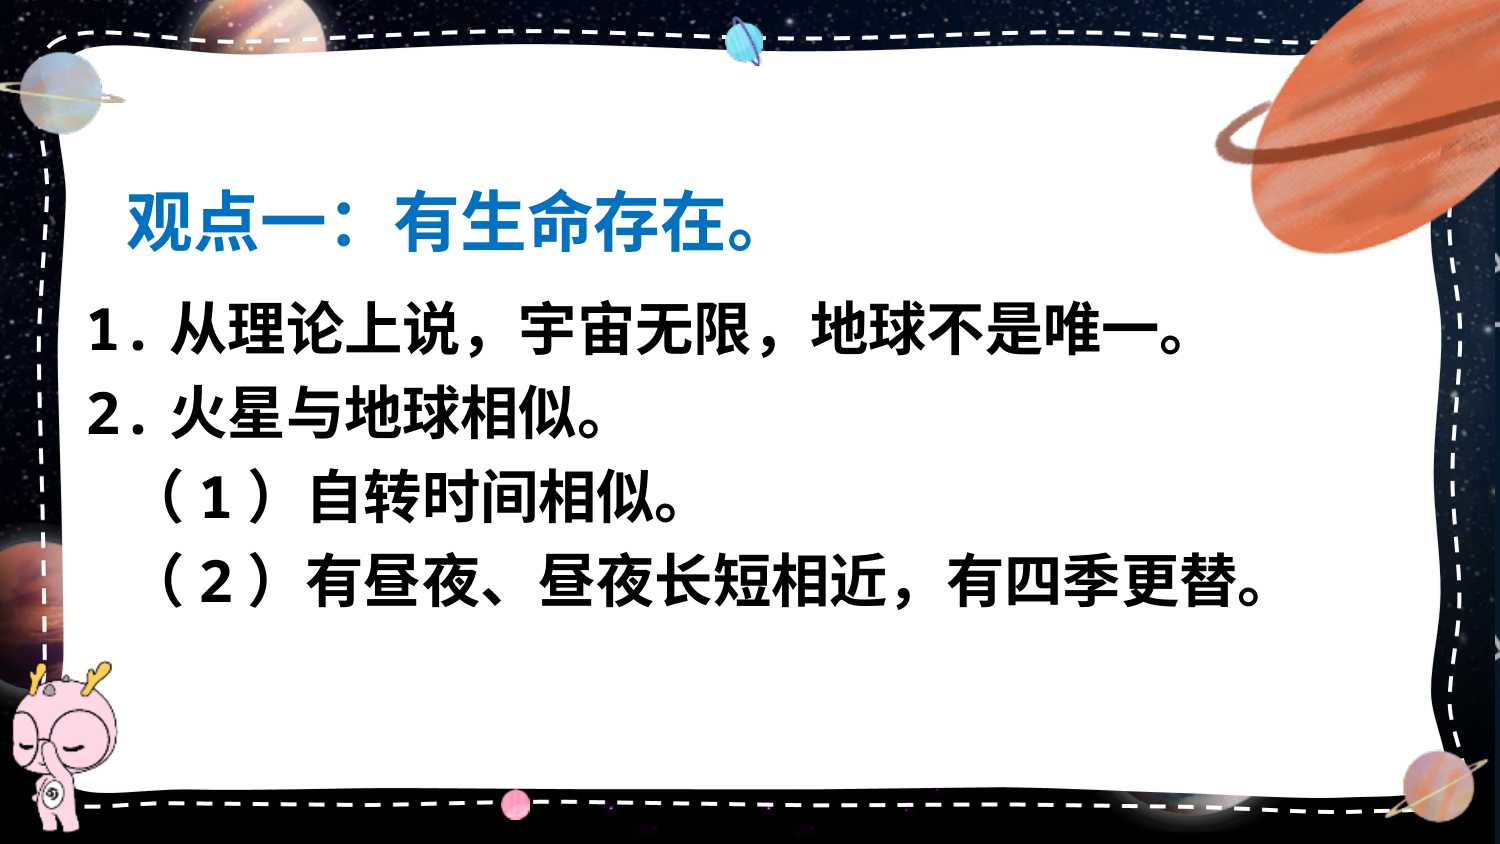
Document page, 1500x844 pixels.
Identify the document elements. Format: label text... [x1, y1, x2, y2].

text_box 1.从理论上说，宇宙无限，地球不是唯一。 2.火星与地球相似。 （1）自转时间相似。 （2）有昼夜、昼夜长短相近，有四季更替。 [70, 270, 1430, 622]
picture [0, 0, 1500, 844]
text_box 观点一：有生命存在。 [112, 156, 880, 267]
